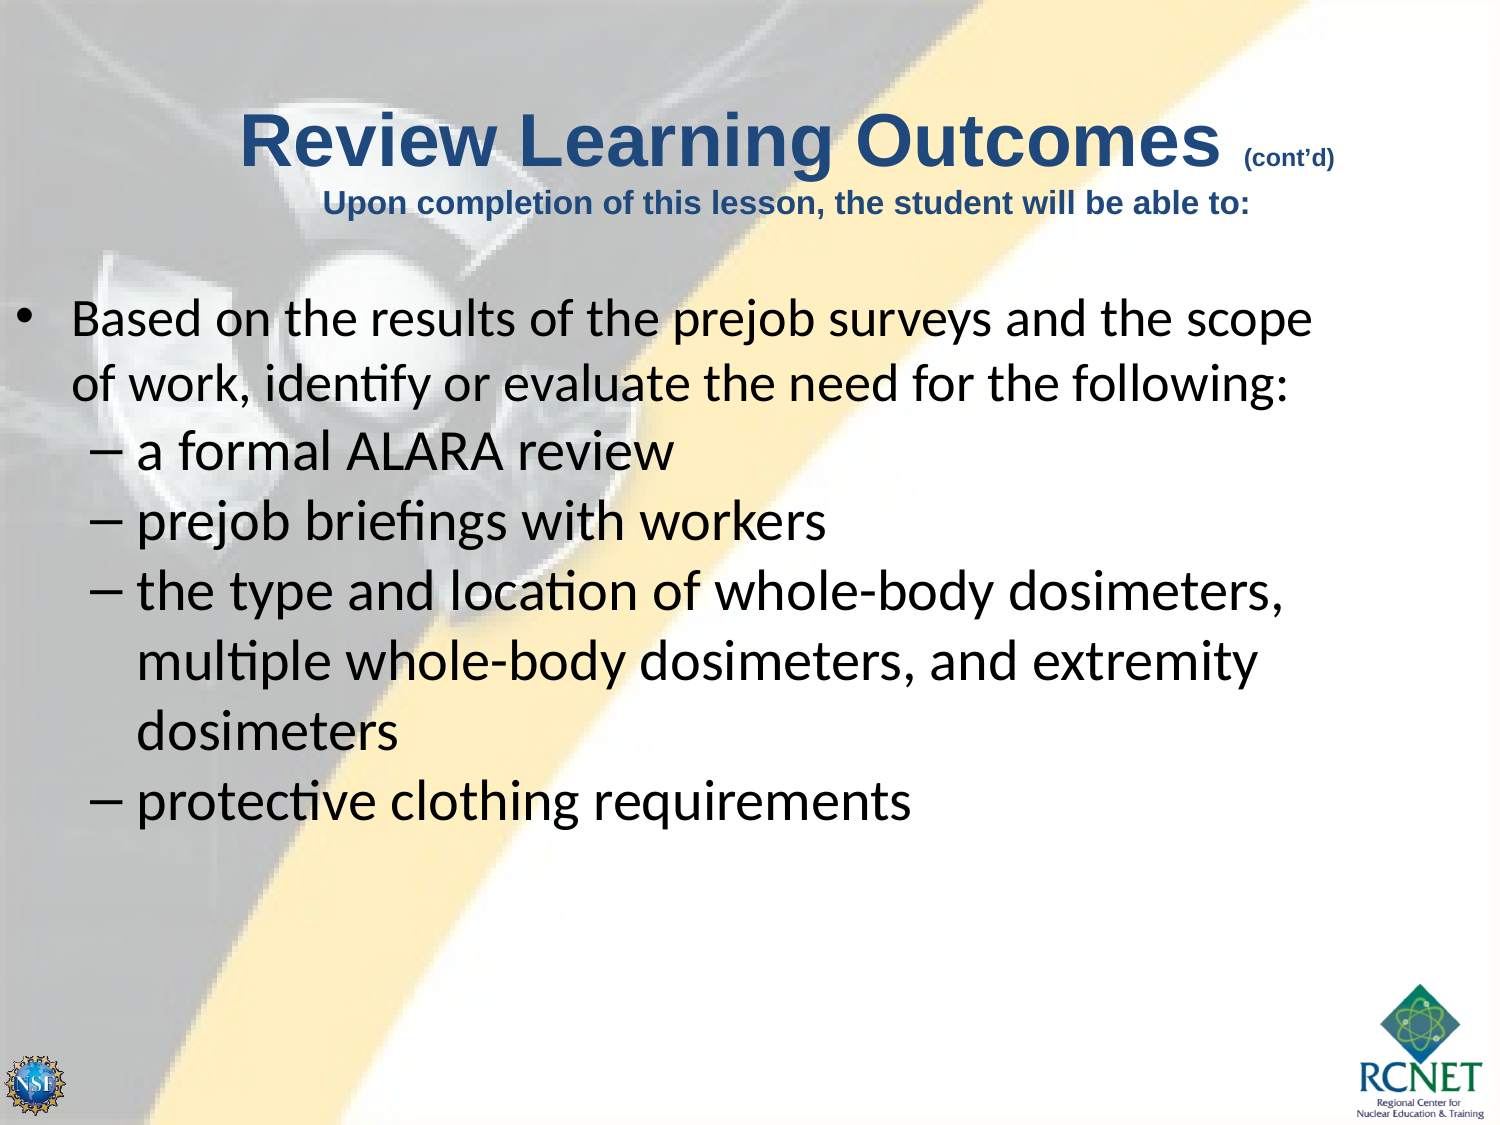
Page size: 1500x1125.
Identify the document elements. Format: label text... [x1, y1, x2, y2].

text_box Review Learning Outcomes (cont’d) Upon completion of this lesson, the student will be able to: [200, 62, 1375, 250]
list Based on the results of the prejob surveys and the scope of work, identify or evaluate the need for the following: a formal ALARA review prejob briefings with workers the type and location of whole-body dosimeters, multiple whole-body dosimeters, and extremity dosimeters protective clothing requirements [0, 275, 1350, 1013]
picture [0, 1056, 75, 1116]
picture [1332, 977, 1500, 1125]
